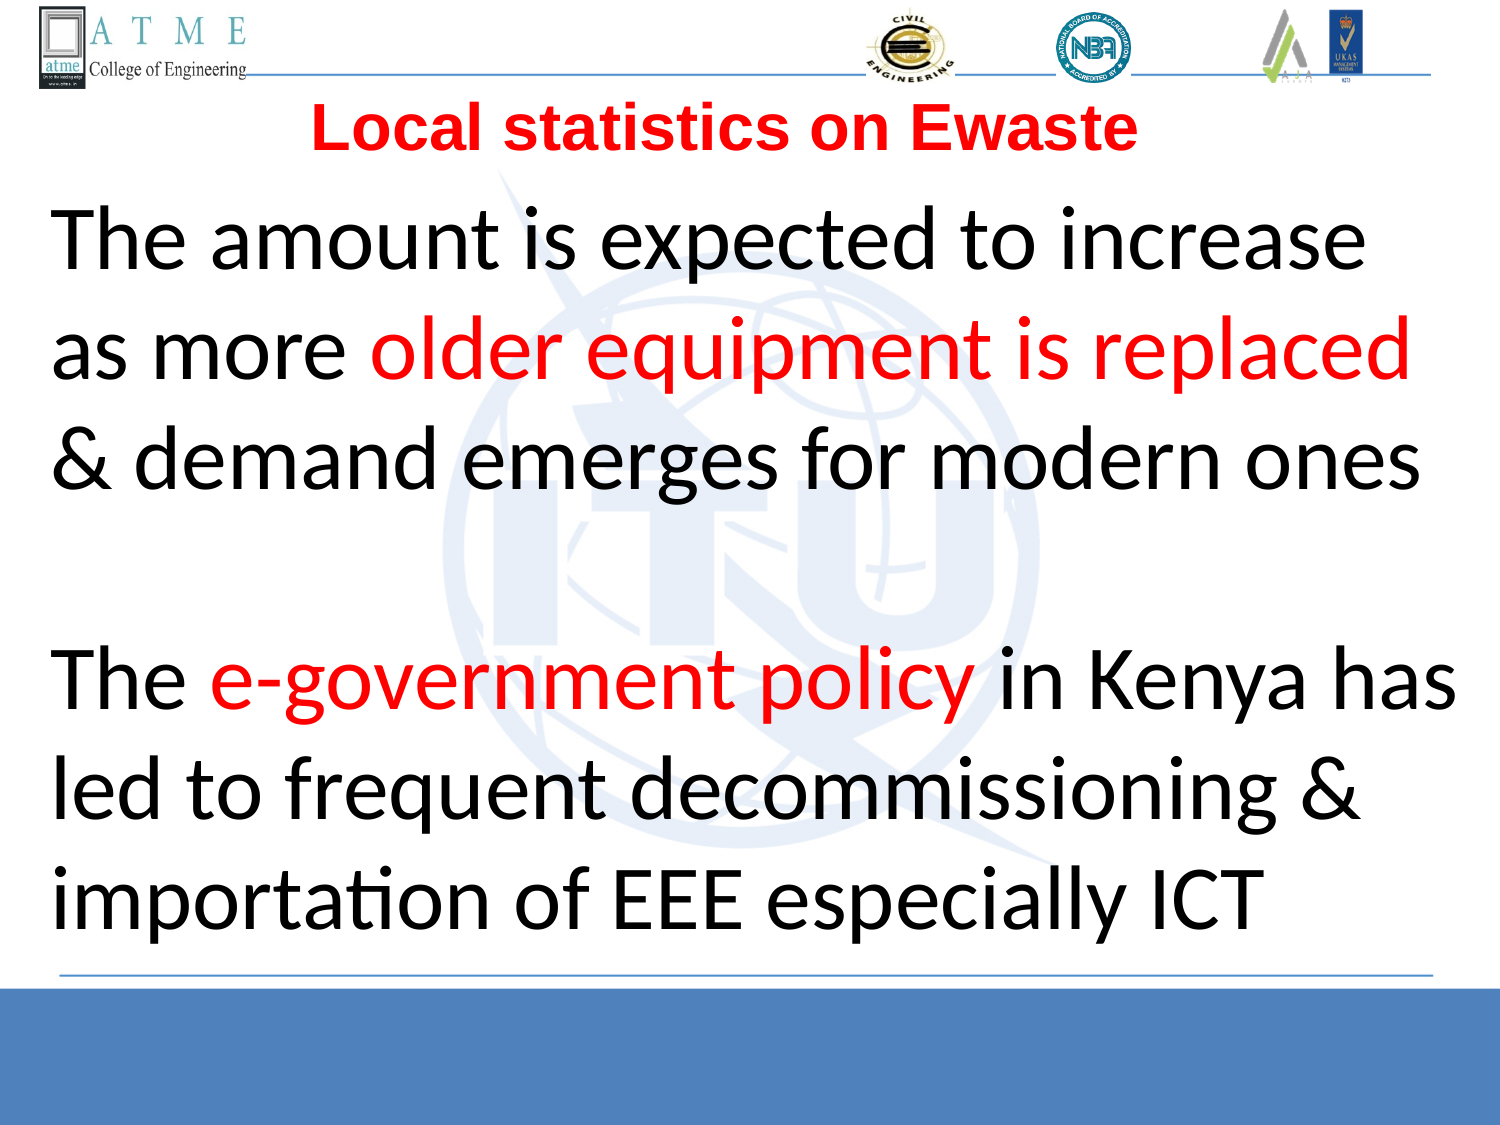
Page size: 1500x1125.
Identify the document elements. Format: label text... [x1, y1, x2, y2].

picture [0, 0, 1500, 988]
text_box [0, 988, 1500, 1125]
text_box Local statistics on Ewaste [100, 46, 1313, 170]
text_box The amount is expected to increase as more older equipment is replaced & demand emerges for modern ones The e-government policy in Kenya has led to frequent decommissioning & importation of EEE especially ICT [35, 170, 1475, 955]
